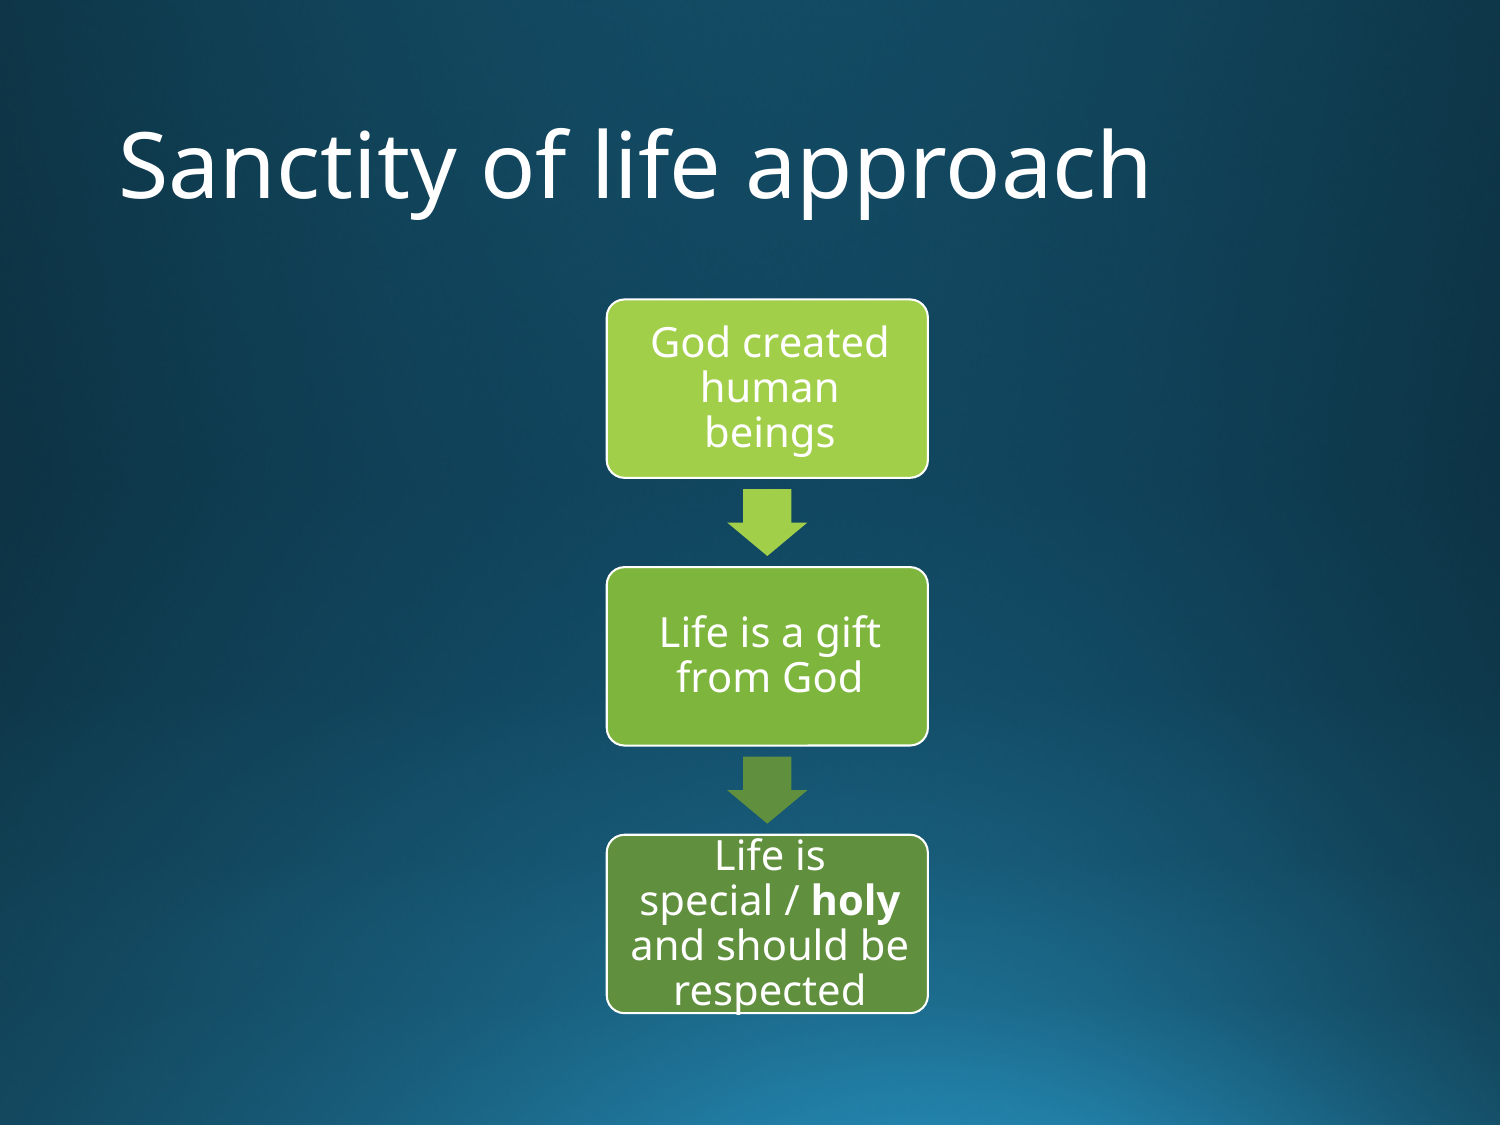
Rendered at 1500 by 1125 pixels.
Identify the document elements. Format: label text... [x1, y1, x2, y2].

title Sanctity of life approach [103, 59, 1397, 278]
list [137, 299, 1397, 1014]
picture [0, 0, 1500, 1125]
